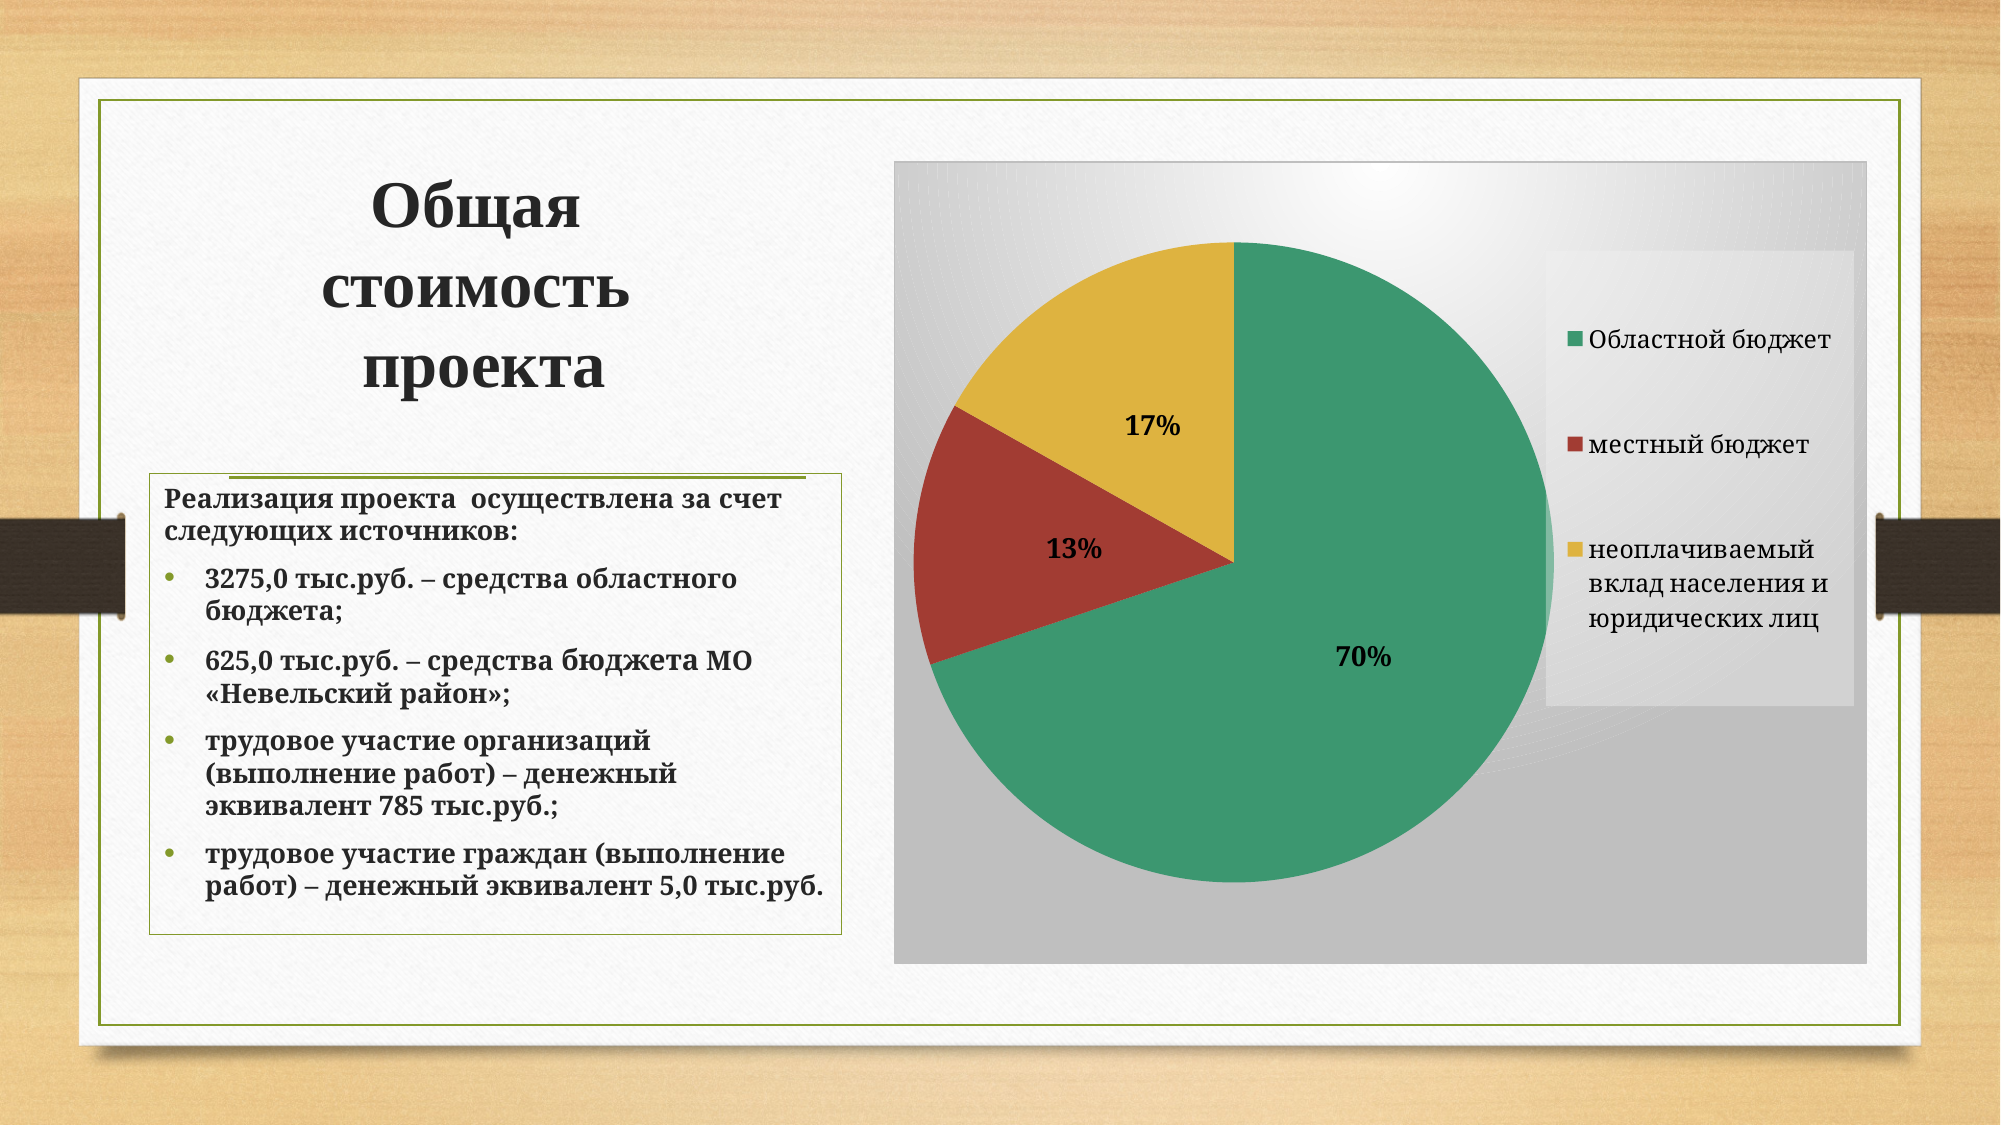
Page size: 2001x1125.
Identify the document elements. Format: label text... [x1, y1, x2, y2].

list Реализация проекта осуществлена за счет следующих источников: 3275,0 тыс.руб. – средства областного бюджета; 625,0 тыс.руб. – средства бюджета МО «Невельский район»; трудовое участие организаций (выполнение работ) – денежный эквивалент 785 тыс.руб.; трудовое участие граждан (выполнение работ) – денежный эквивалент 5,0 тыс.руб. [149, 473, 842, 935]
title Общая стоимость проекта [179, 161, 790, 409]
chart [893, 160, 1868, 965]
picture [0, 0, 2001, 1125]
